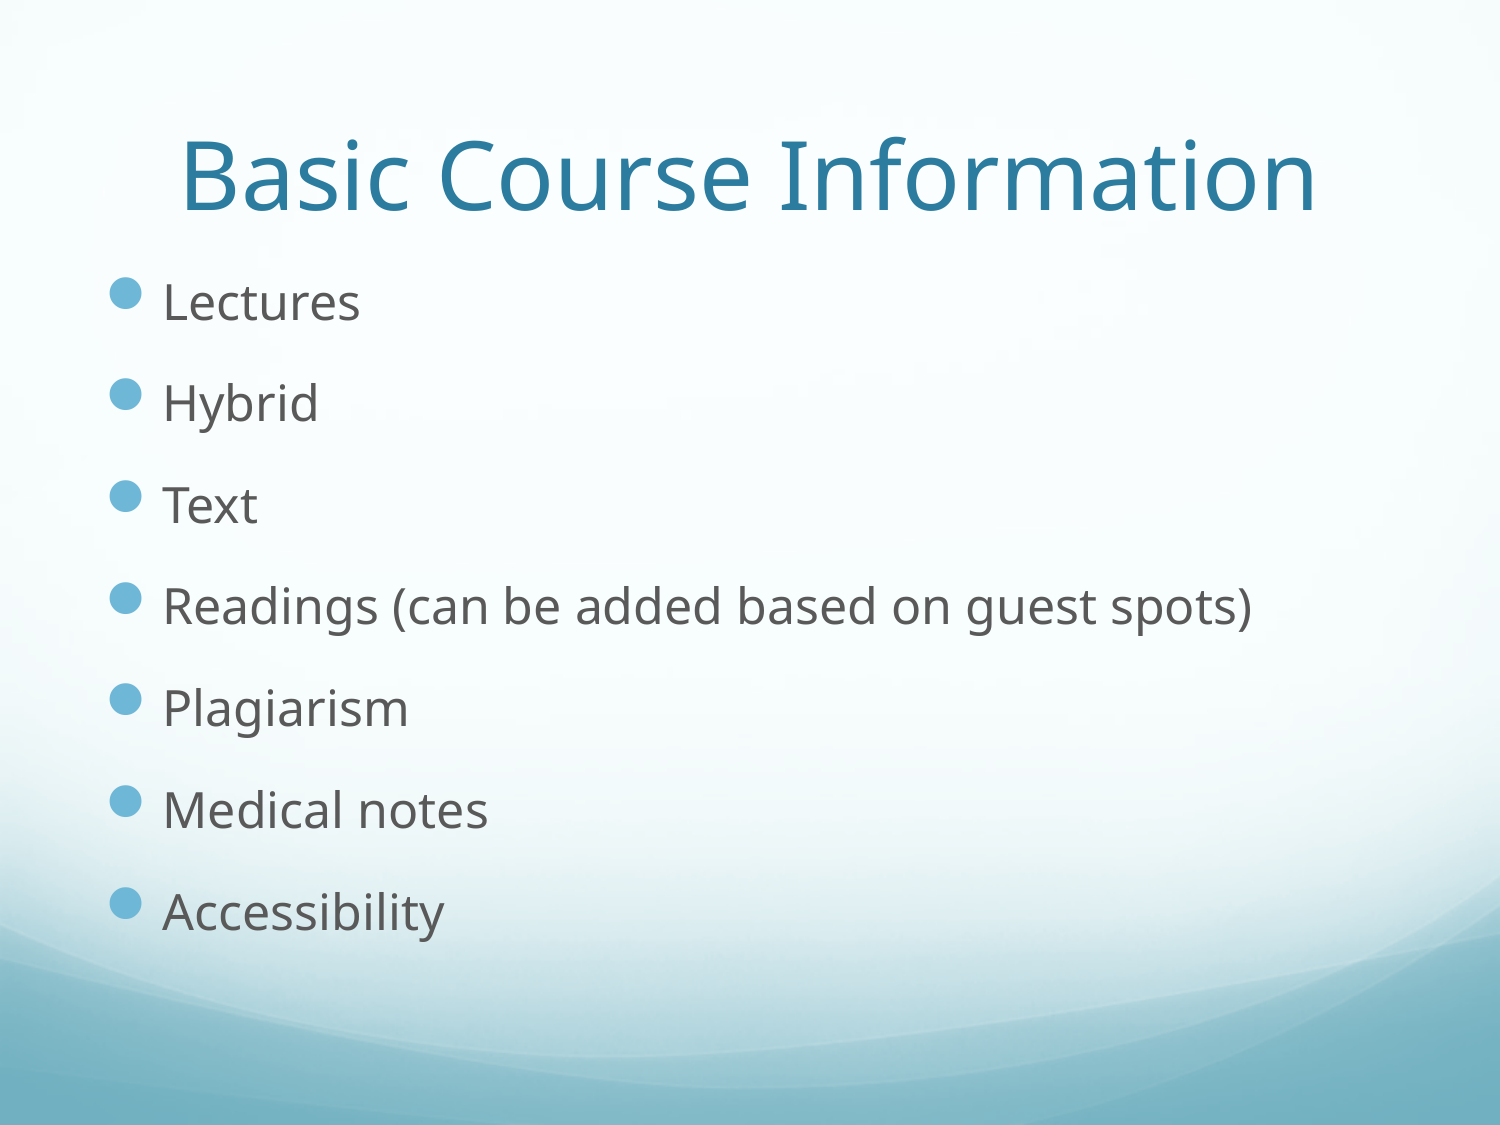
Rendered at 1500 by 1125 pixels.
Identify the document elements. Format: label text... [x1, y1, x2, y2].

title Basic Course Information [90, 17, 1410, 237]
list Lectures Hybrid Text Readings (can be added based on guest spots) Plagiarism Medical notes Accessibility [90, 262, 1410, 975]
